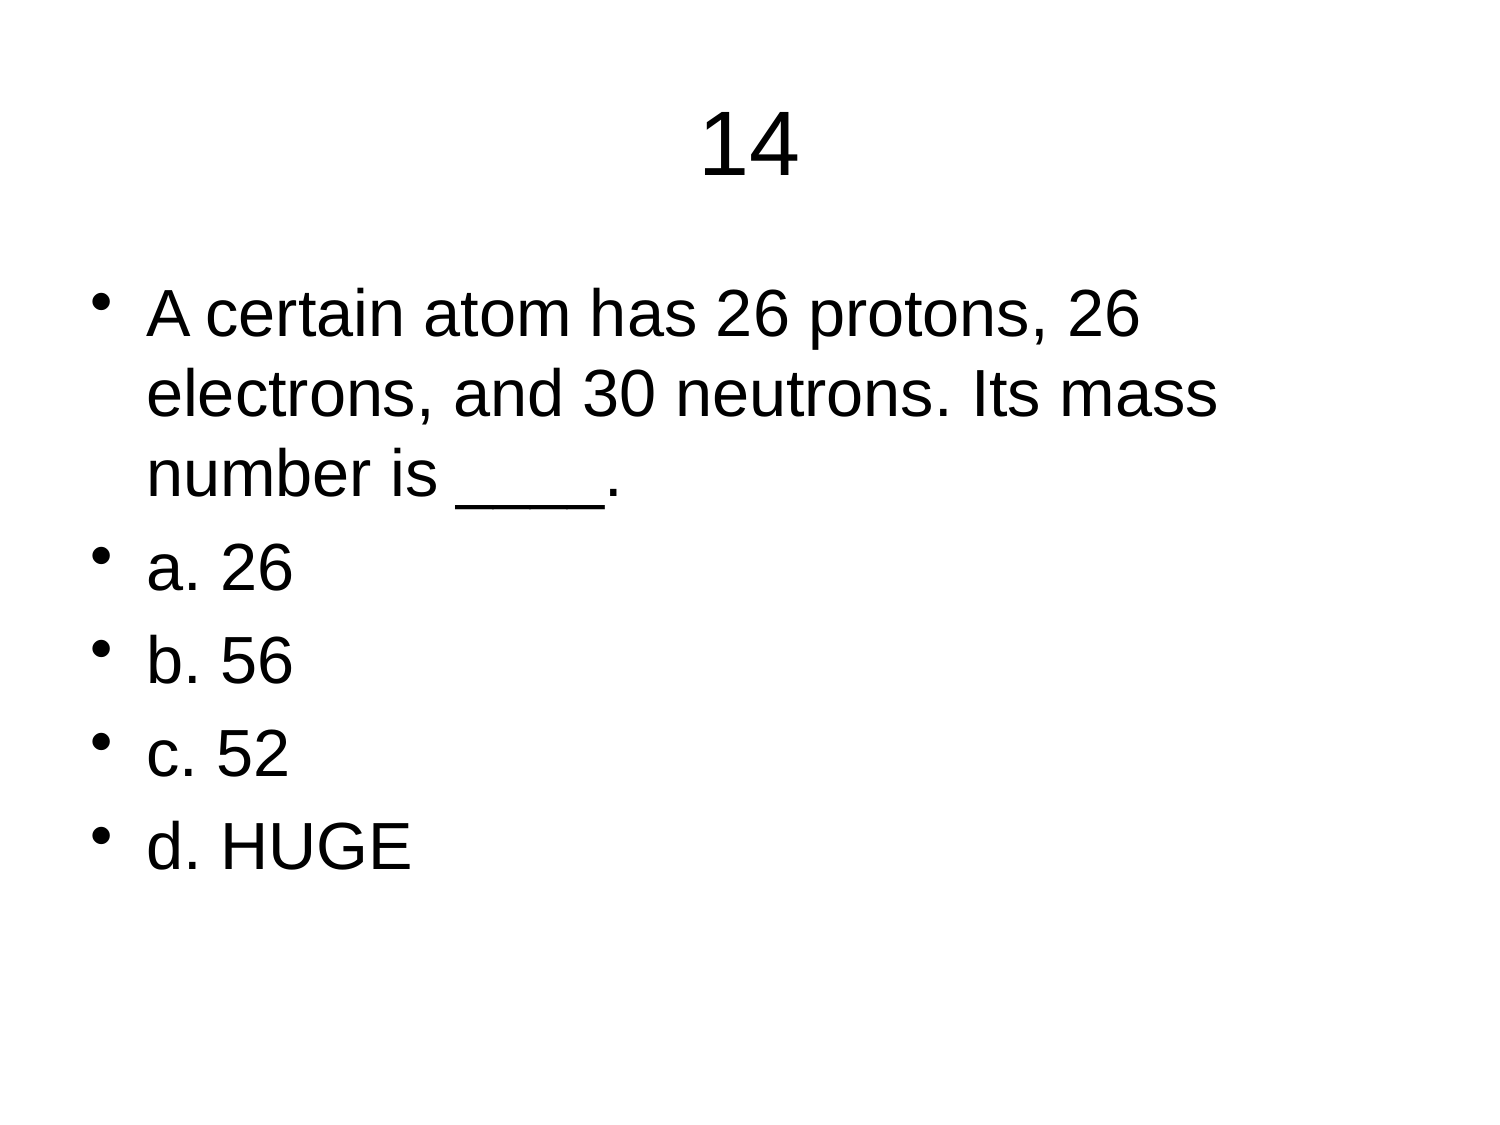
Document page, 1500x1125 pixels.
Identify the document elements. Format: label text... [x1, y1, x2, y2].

list A certain atom has 26 protons, 26 electrons, and 30 neutrons. Its mass number is ____. a. 26 b. 56 c. 52 d. HUGE [74, 262, 1426, 1006]
title 14 [74, 44, 1426, 233]
